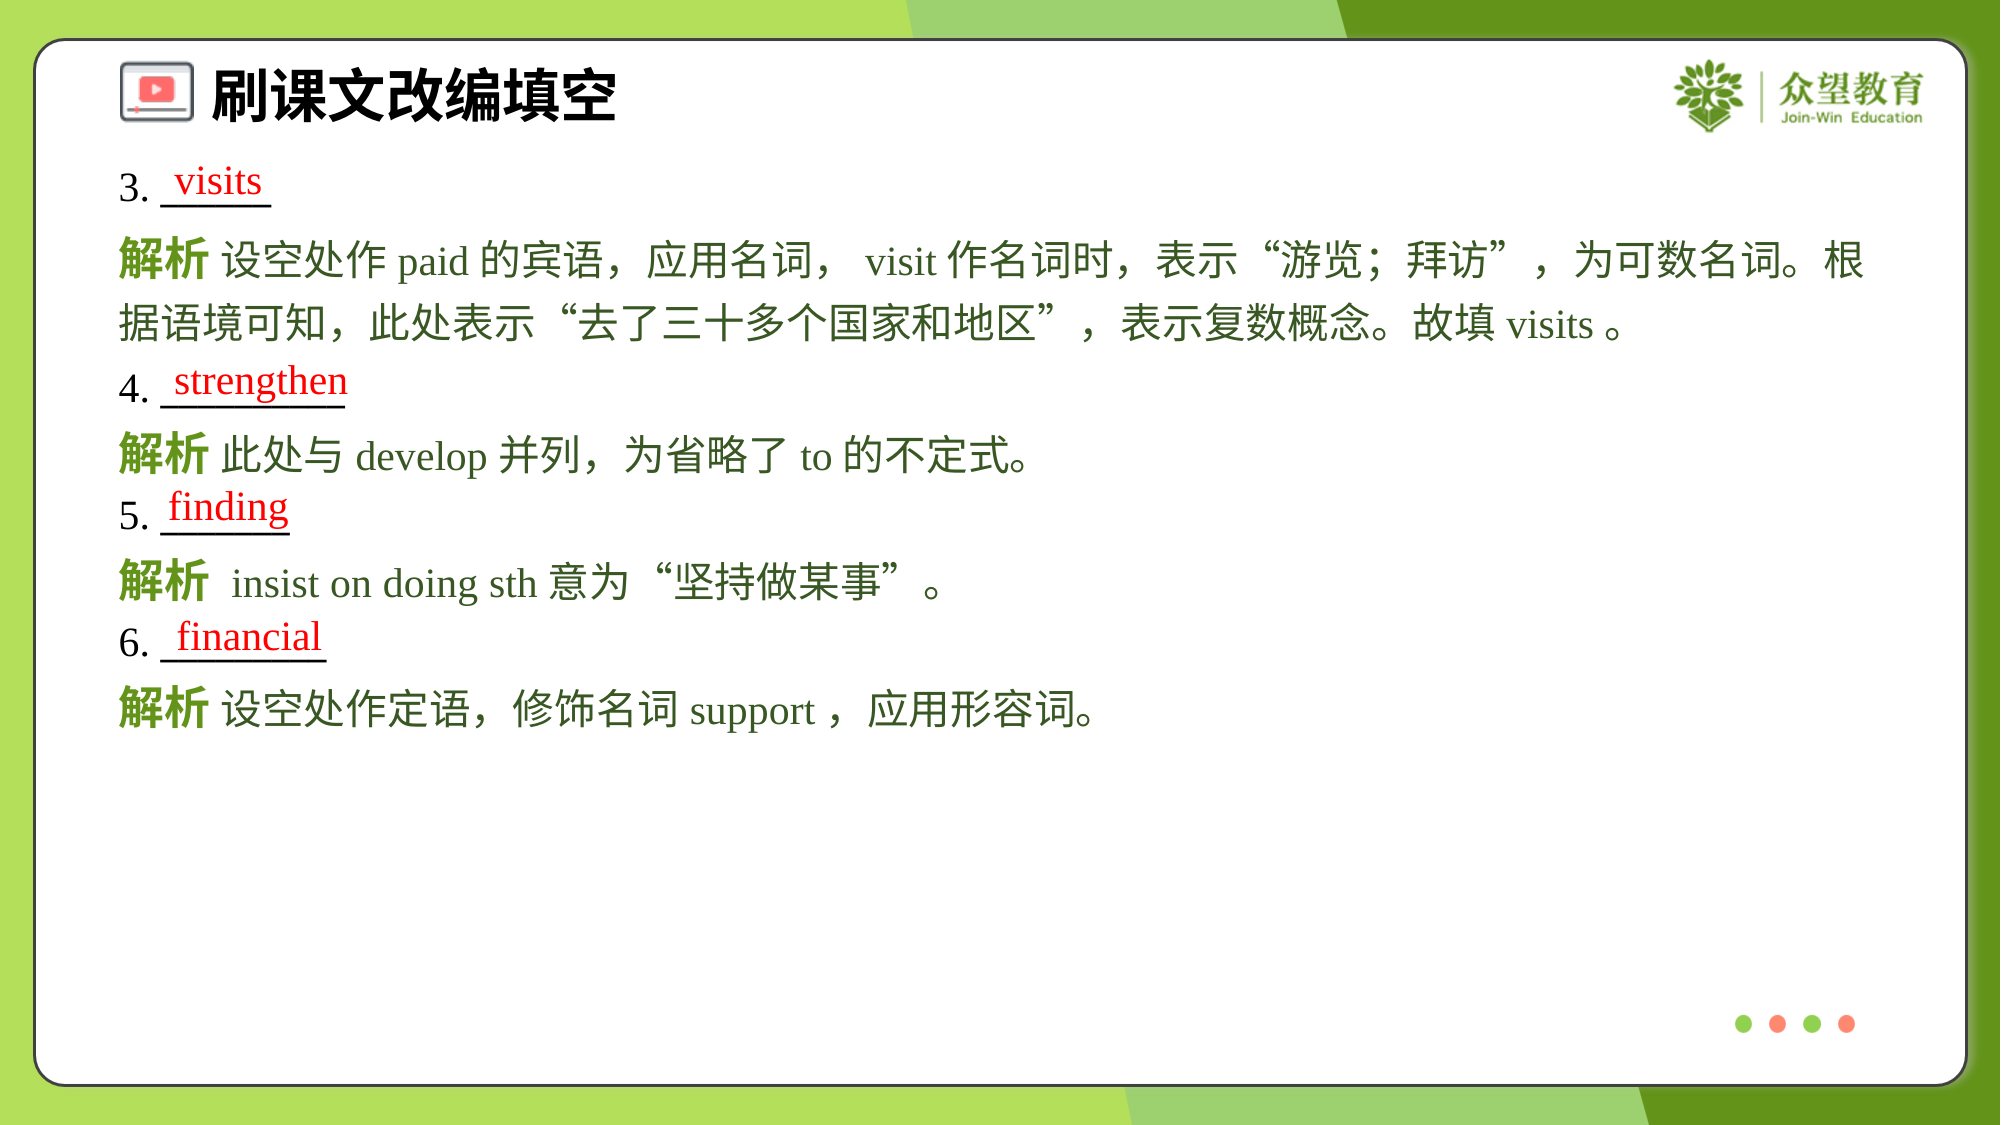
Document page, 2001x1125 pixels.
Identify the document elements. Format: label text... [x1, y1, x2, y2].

text_box 4. __________ [118, 348, 1883, 406]
text_box 解析 设空处作paid的宾语，应用名词，visit作名词时，表示“游览；拜访”，为可数名词。根据语境可知，此处表示“去了三十多个国家和地区”，表示复数概念。故填visits。 [118, 215, 1883, 343]
text_box 6. _________ [118, 602, 1883, 659]
text_box 解析 insist on doing sth意为“坚持做某事”。 [118, 538, 1883, 601]
picture [0, 0, 2000, 1125]
text_box 解析 此处与develop并列，为省略了to的不定式。 [118, 411, 1883, 474]
text_box finding [163, 466, 294, 525]
text_box financial [172, 595, 327, 654]
text_box visits [170, 140, 267, 199]
text_box strengthen [170, 339, 353, 398]
text_box 解析 设空处作定语，修饰名词support，应用形容词。 [118, 665, 1883, 728]
text_box 3. ______ [118, 146, 1883, 204]
text_box 5. _______ [118, 474, 1883, 532]
